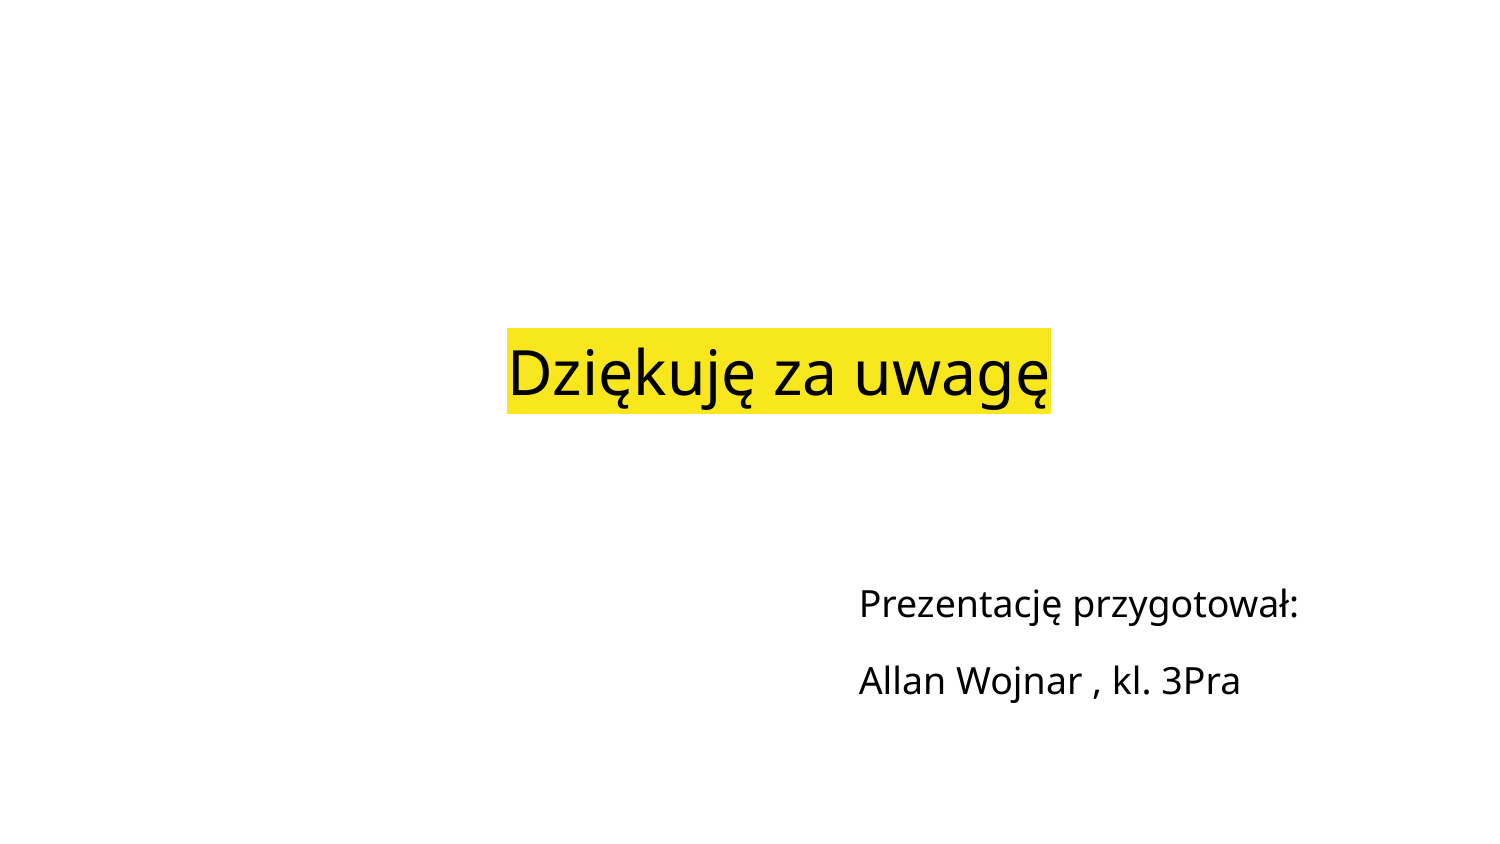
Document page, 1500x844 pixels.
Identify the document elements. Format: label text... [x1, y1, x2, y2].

list Prezentację przygotował: Allan Wojnar , kl. 3Pra [843, 558, 1449, 750]
title Dziękuję za uwagę [492, 317, 1449, 474]
